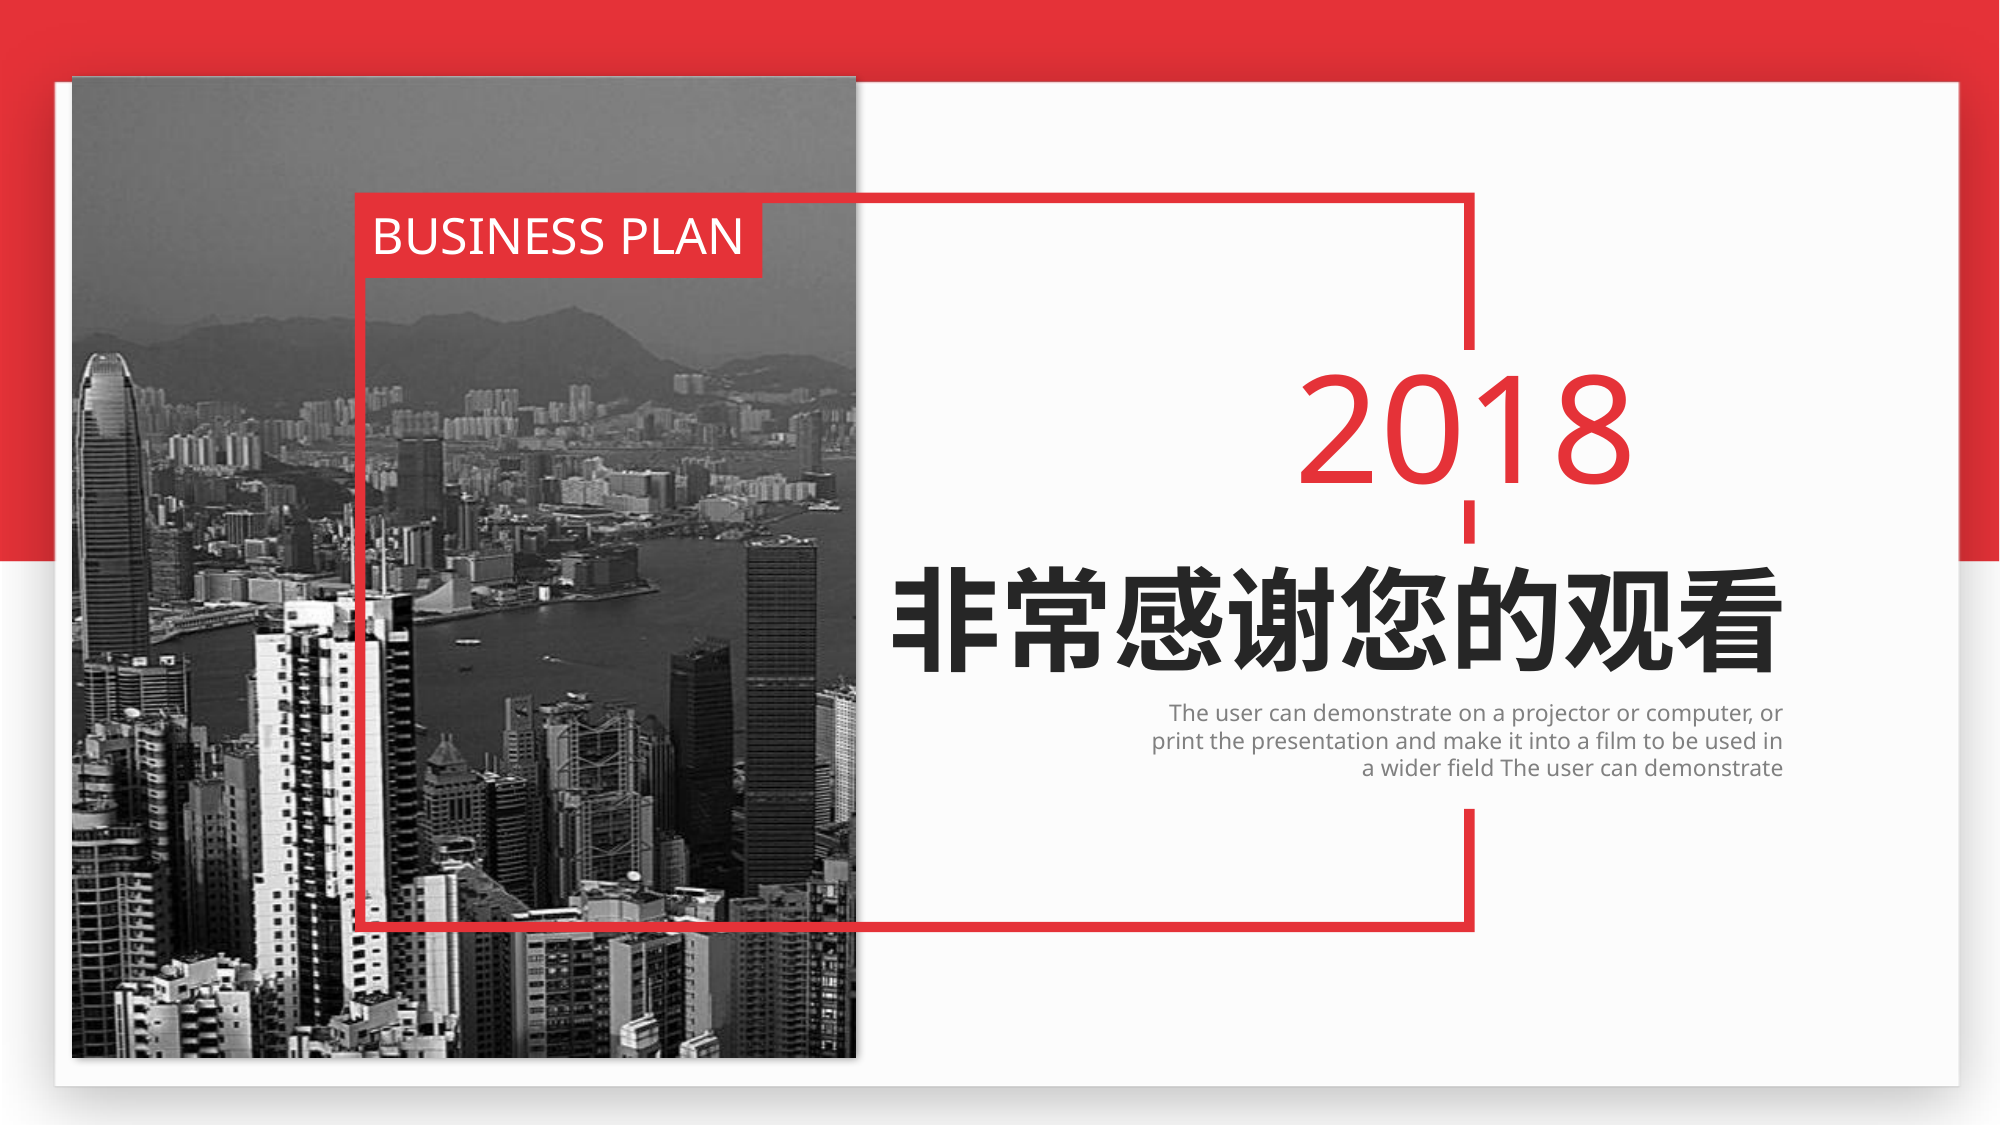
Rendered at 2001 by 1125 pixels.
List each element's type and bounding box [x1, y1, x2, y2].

text_box [354, 192, 1475, 933]
picture [2, 2, 2000, 1125]
text_box [0, 0, 2000, 1125]
